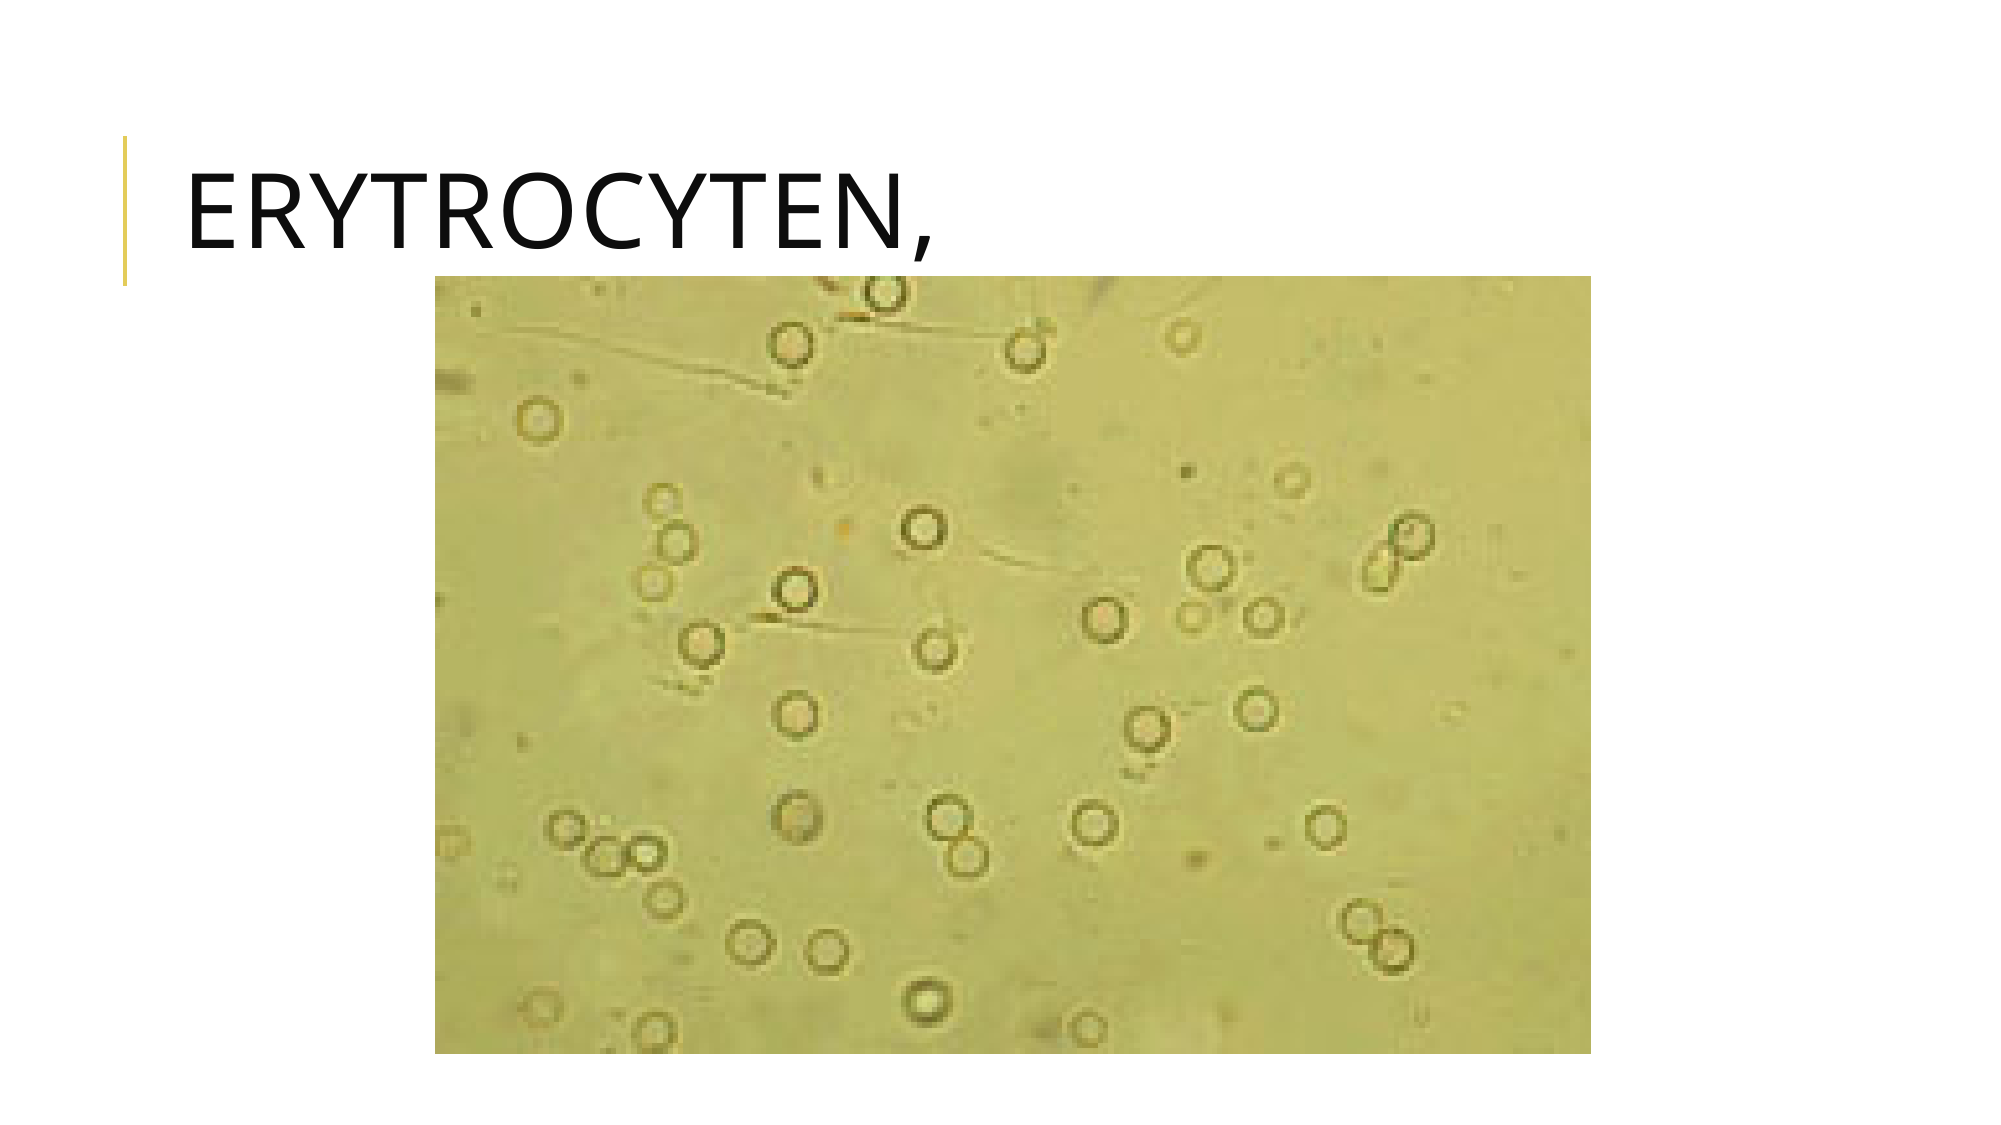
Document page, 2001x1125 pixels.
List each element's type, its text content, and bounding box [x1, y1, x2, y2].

title Erytrocyten, [168, 96, 1763, 342]
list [434, 275, 1591, 1054]
